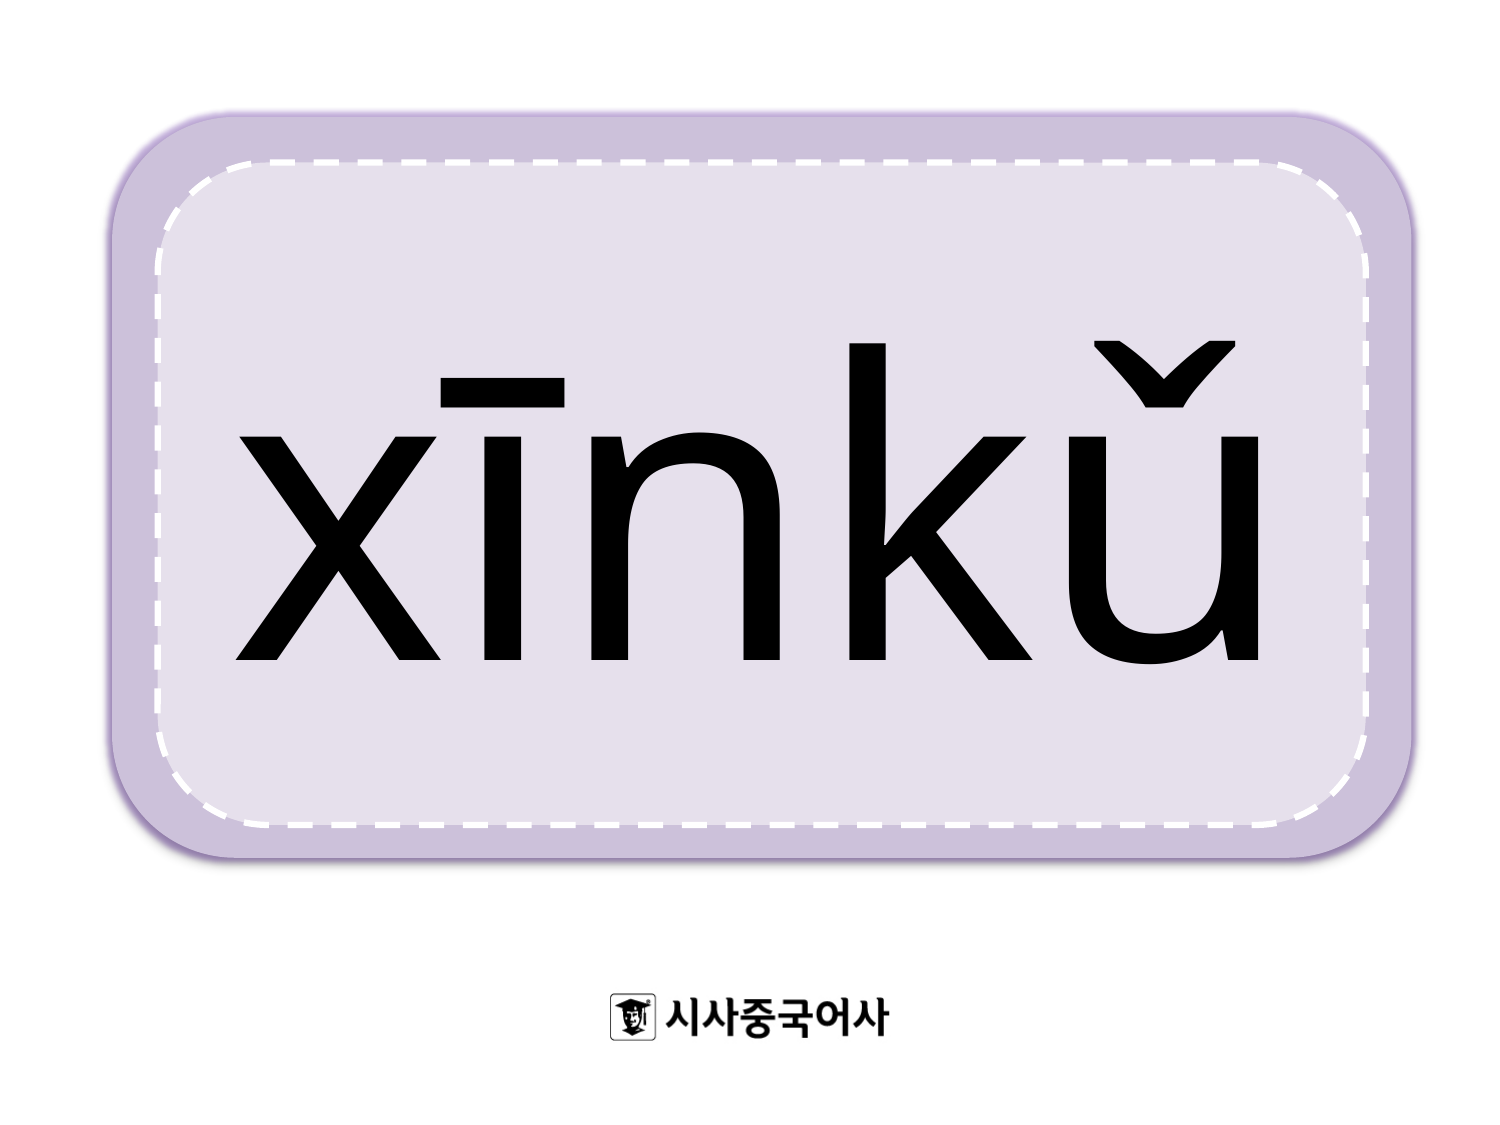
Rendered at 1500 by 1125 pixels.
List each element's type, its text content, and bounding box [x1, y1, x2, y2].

picture [602, 987, 898, 1047]
text_box xīnkǔ [157, 162, 1366, 825]
